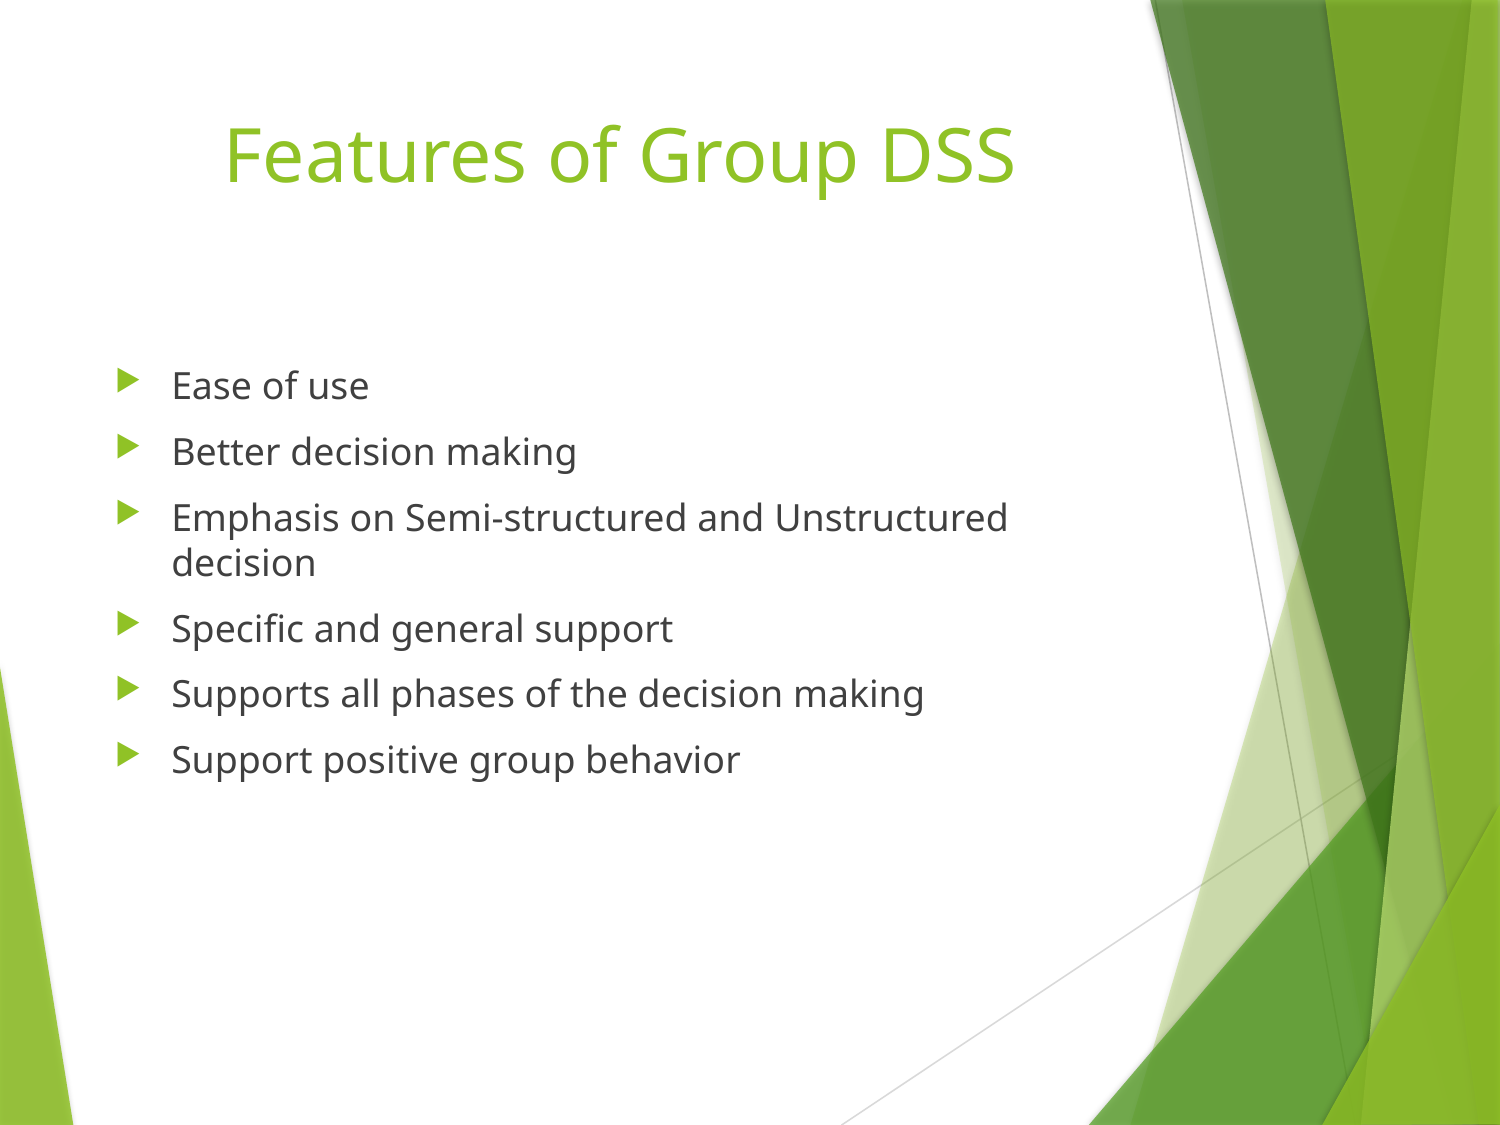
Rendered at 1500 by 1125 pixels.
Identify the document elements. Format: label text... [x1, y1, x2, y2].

list Ease of use Better decision making Emphasis on Semi-structured and Unstructured decision Specific and general support Supports all phases of the decision making Support positive group behavior [99, 354, 1142, 992]
title Features of Group DSS [99, 99, 1142, 317]
